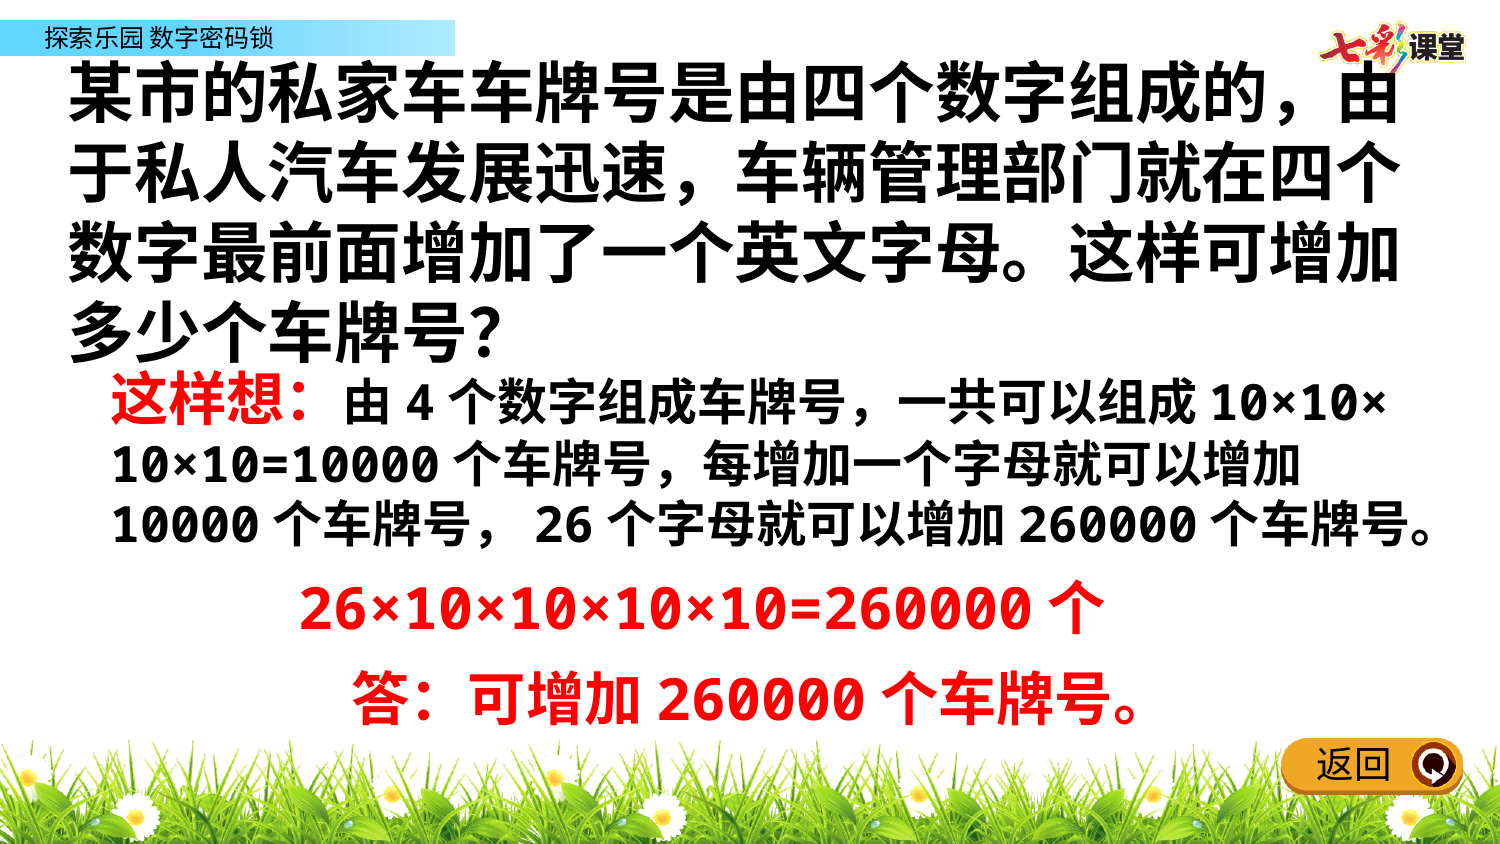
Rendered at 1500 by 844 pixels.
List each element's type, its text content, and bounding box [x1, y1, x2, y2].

text_box 26×10×10×10×10=260000个 [283, 563, 1182, 649]
text_box 答：可增加260000个车牌号。 [336, 654, 1282, 740]
text_box 某市的私家车车牌号是由四个数字组成的，由于私人汽车发展迅速，车辆管理部门就在四个数字最前面增加了一个英文字母。这样可增加多少个车牌号？ [53, 43, 1463, 278]
picture [0, 740, 1500, 844]
picture [1316, 20, 1468, 80]
text_box 这样想：由4个数字组成车牌号，一共可以组成10×10× 10×10=10000个车牌号，每增加一个字母就可以增加10000个车牌号，26个字母就可以增加260000个车牌号。 [53, 354, 1447, 576]
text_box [1281, 733, 1464, 795]
